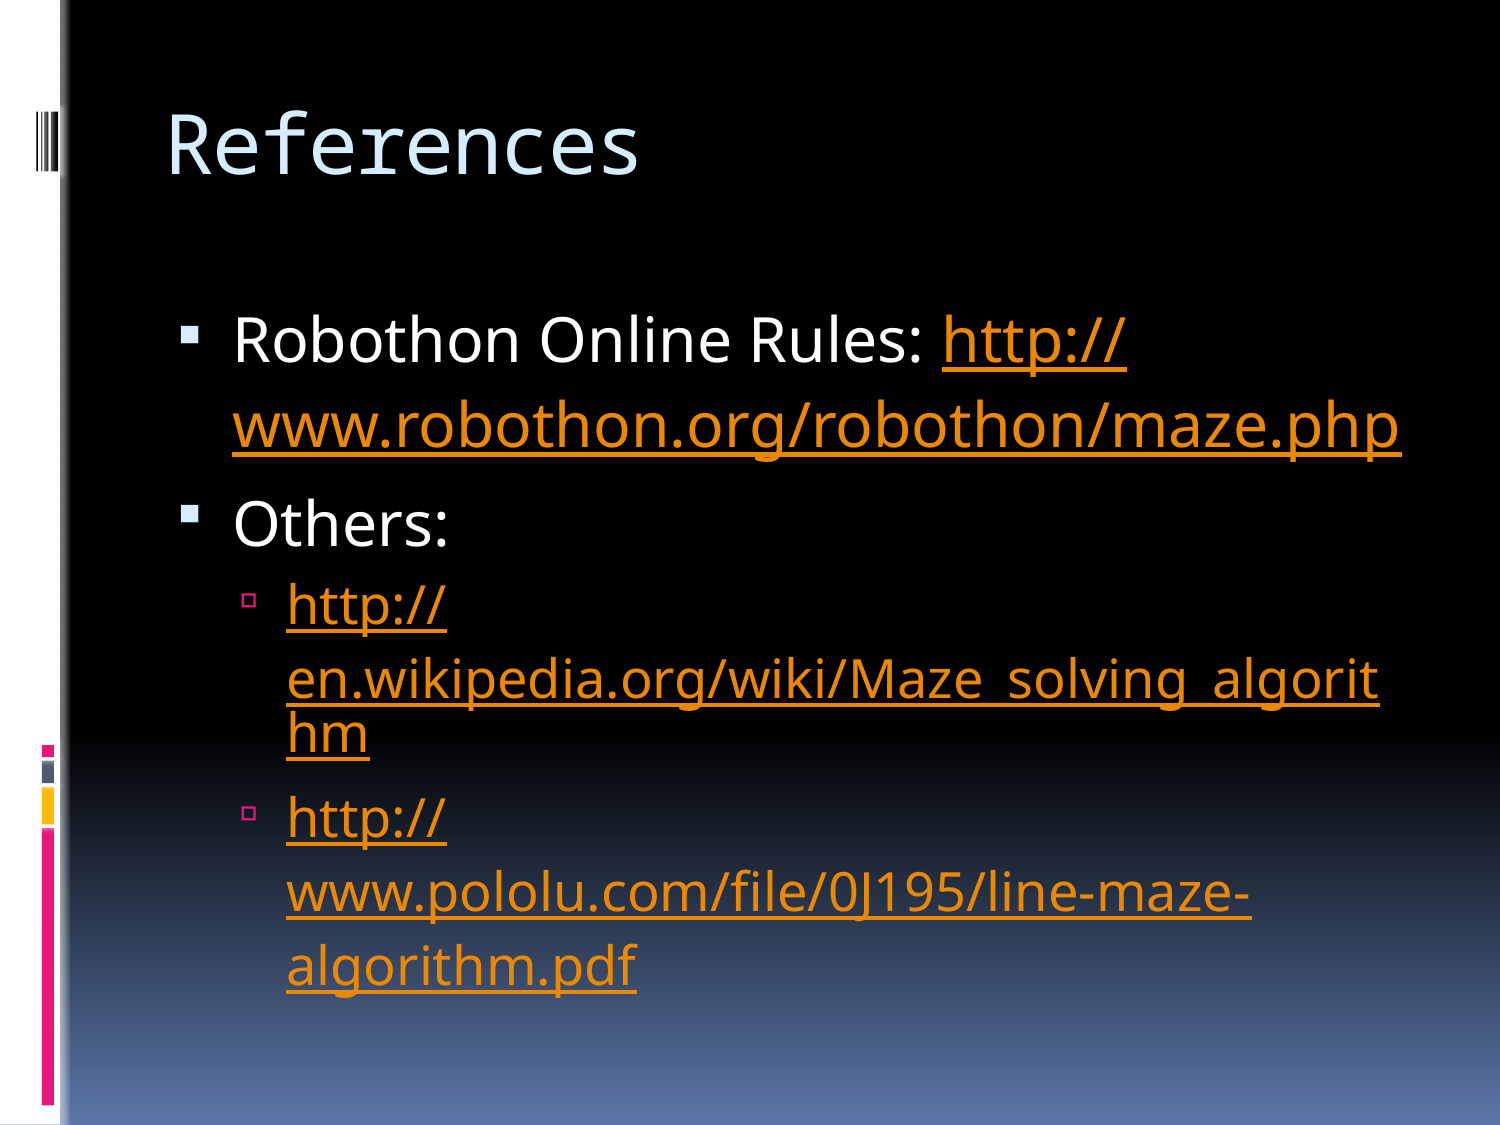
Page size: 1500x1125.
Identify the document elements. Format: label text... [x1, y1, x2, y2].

list Robothon Online Rules: http://www.robothon.org/robothon/maze.php Others: http://en.wikipedia.org/wiki/Maze_solving_algorithm http://www.pololu.com/file/0J195/line-maze-algorithm.pdf [150, 292, 1425, 1043]
title References [150, 83, 1425, 234]
